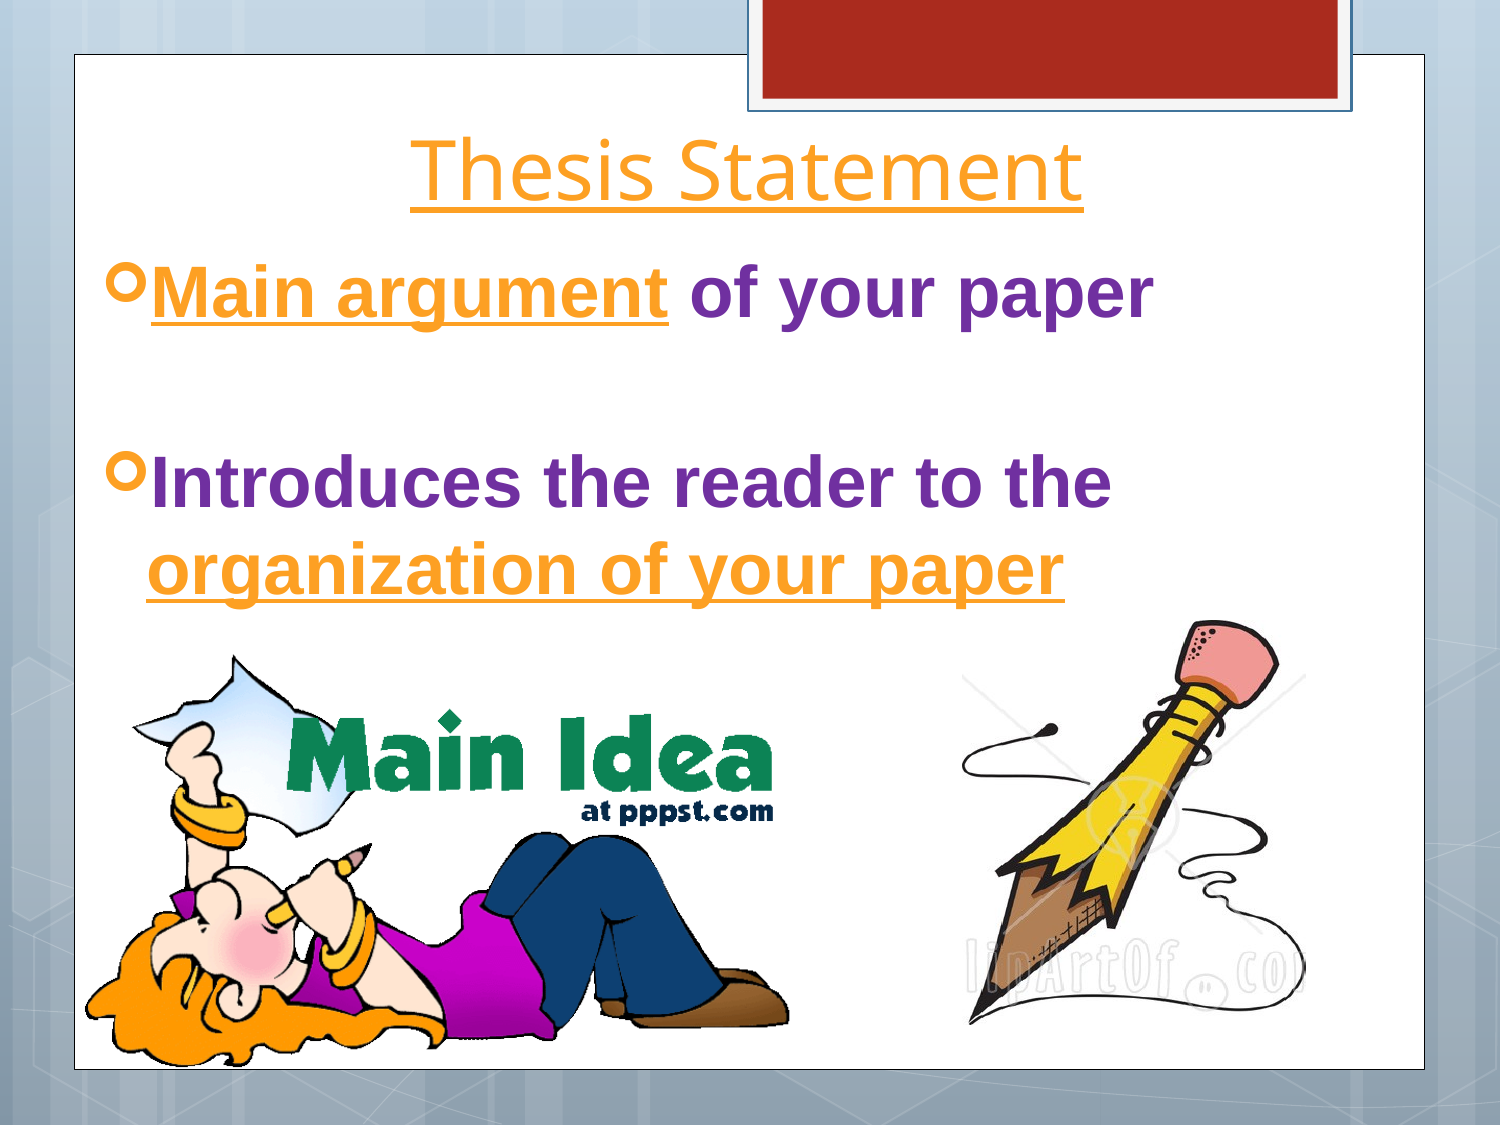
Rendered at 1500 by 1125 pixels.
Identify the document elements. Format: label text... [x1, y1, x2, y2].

title Thesis Statement [171, 37, 1324, 225]
picture [962, 619, 1306, 1026]
picture [62, 624, 801, 1084]
list Main argument of your paper Introduces the reader to the organization of your paper [75, 237, 1425, 814]
